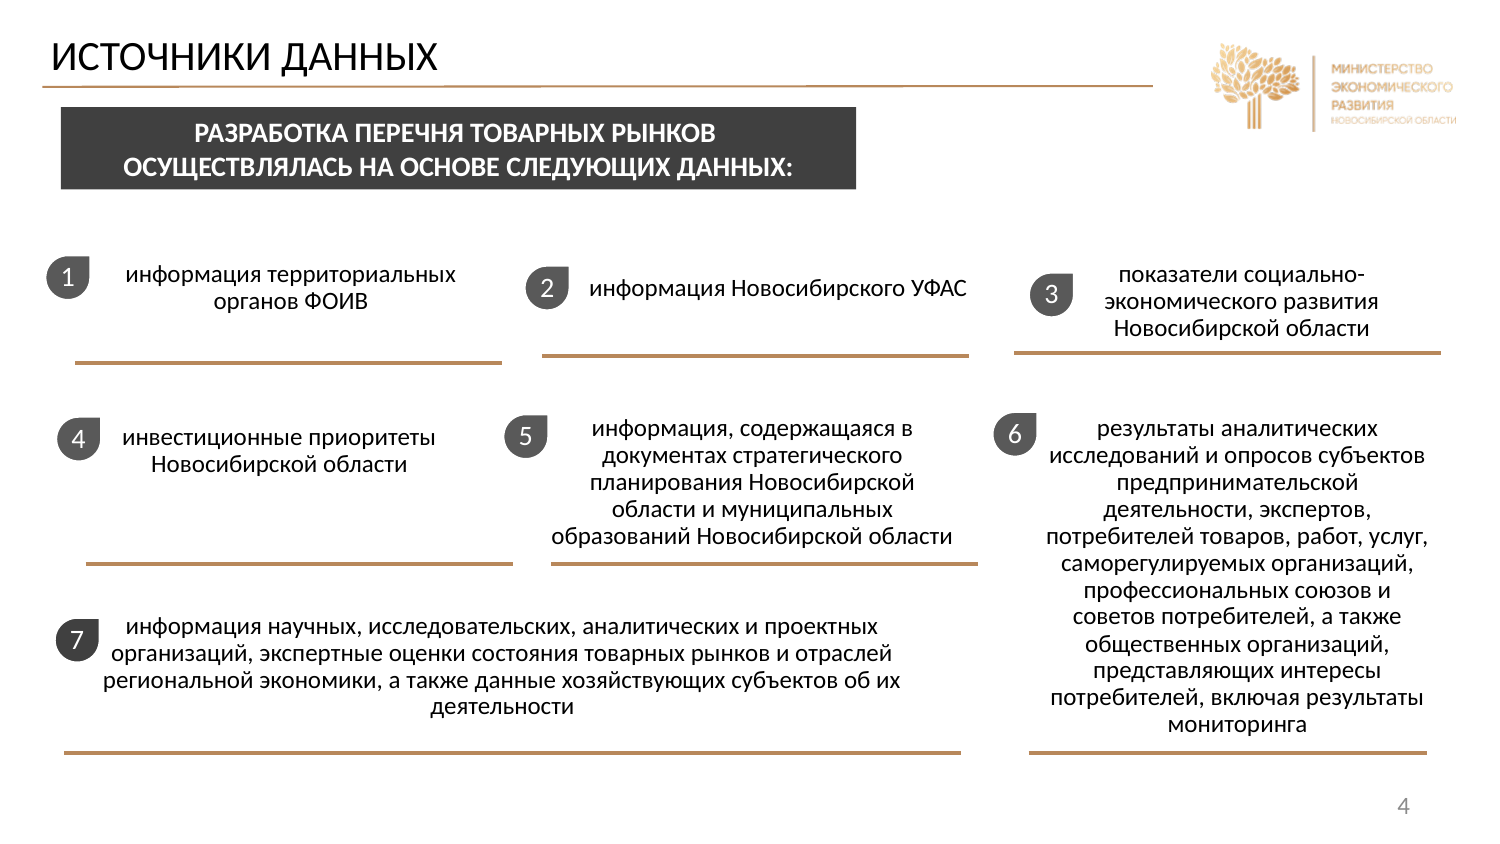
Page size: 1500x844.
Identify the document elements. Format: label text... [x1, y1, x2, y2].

text_box ИСТОЧНИКИ ДАННЫХ [0, 21, 571, 87]
picture [1211, 43, 1456, 133]
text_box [53, 253, 1456, 780]
slide_number 4 [1074, 787, 1425, 827]
text_box 1 [42, 261, 48, 294]
text_box РАЗРАБОТКА ПЕРЕЧНЯ ТОВАРНЫХ РЫНКОВ ОСУЩЕСТВЛЯЛАСЬ НА ОСНОВЕ СЛЕДУЮЩИХ ДАННЫХ: [60, 107, 857, 190]
